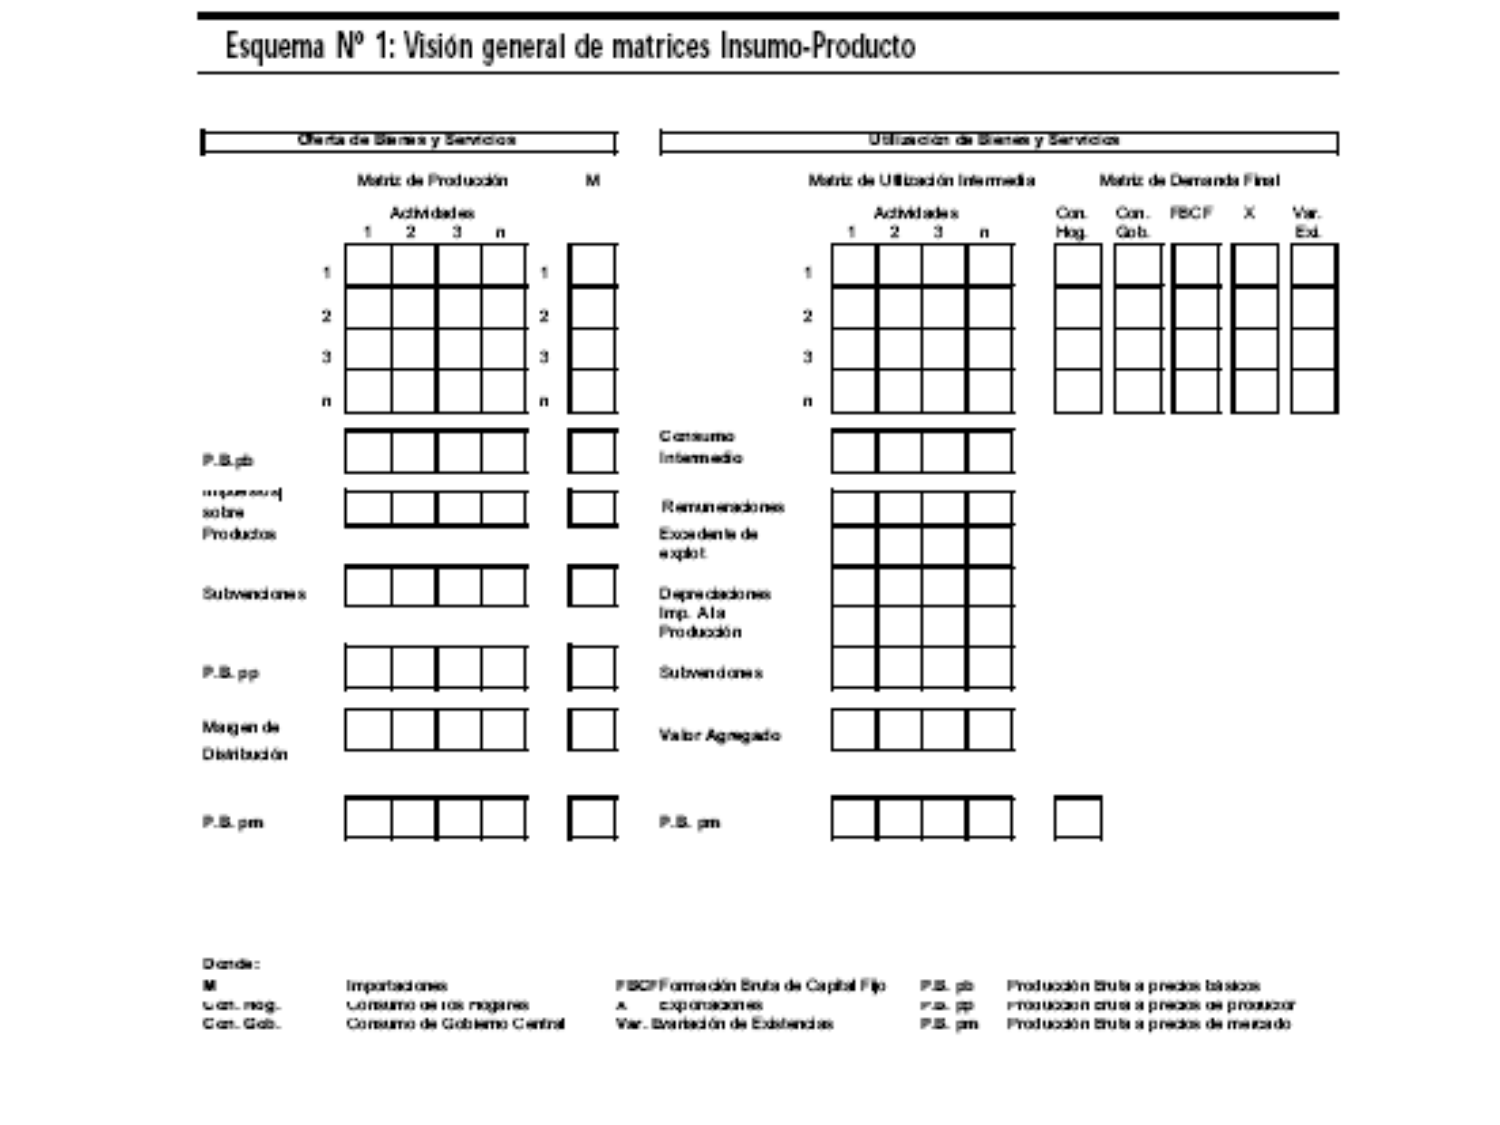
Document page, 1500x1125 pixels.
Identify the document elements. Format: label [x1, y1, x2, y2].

picture [152, 0, 1390, 1125]
